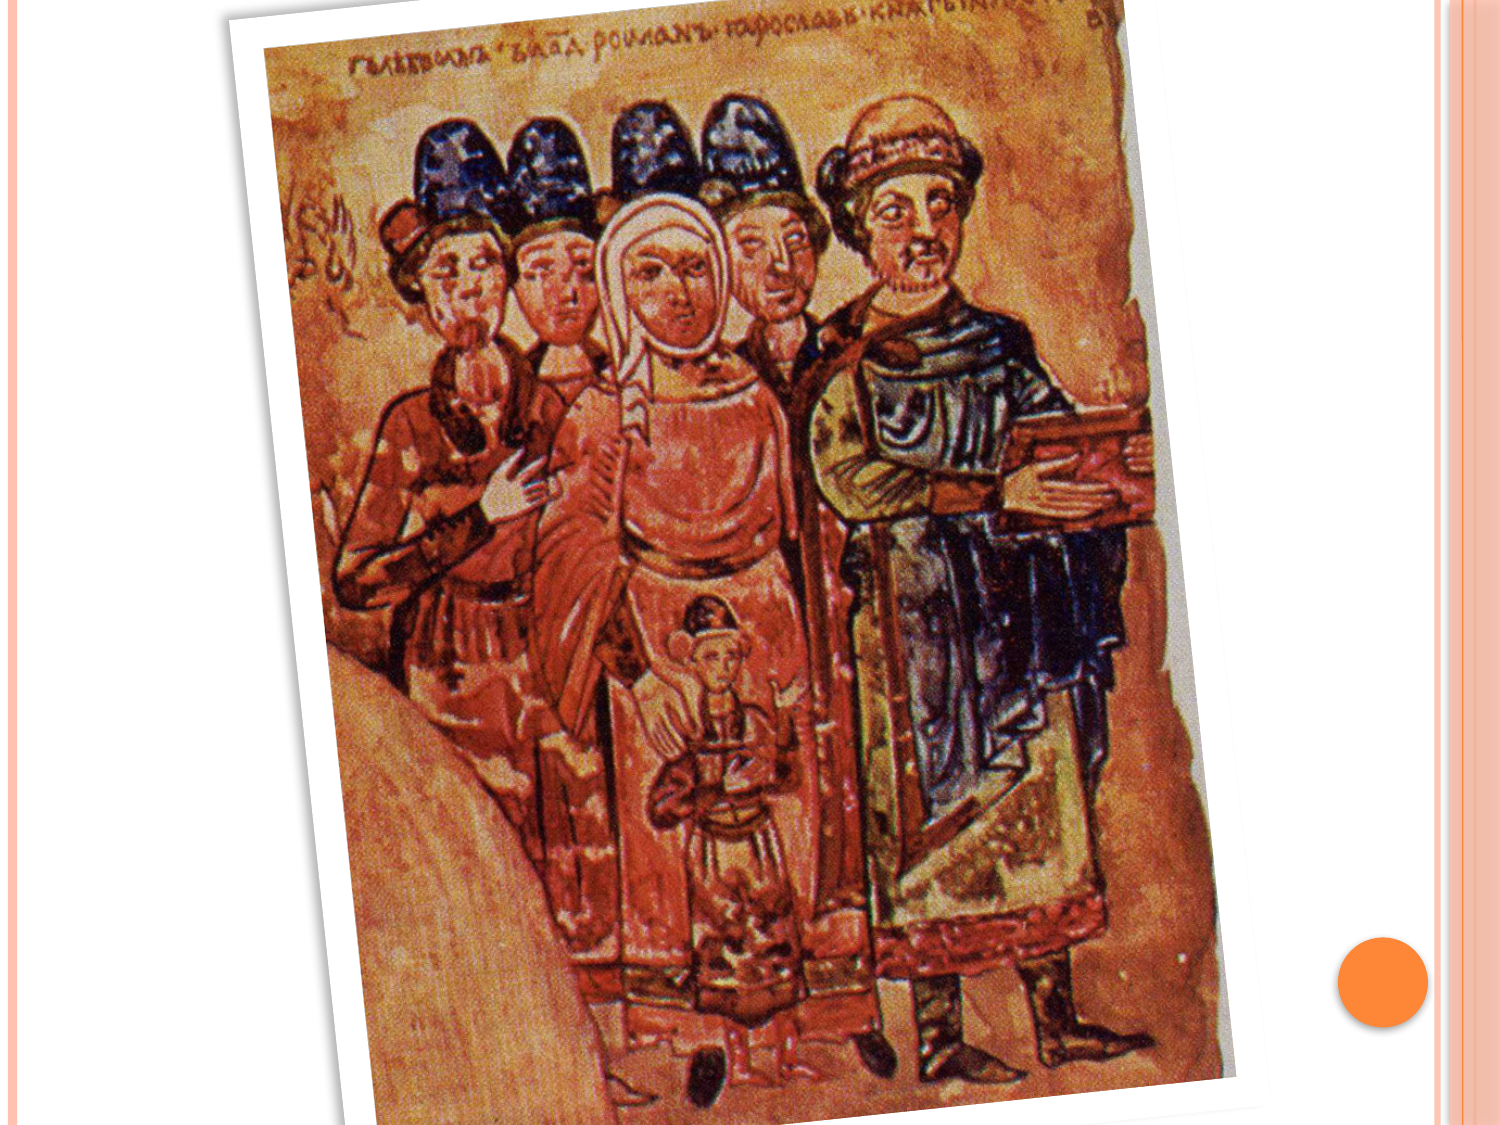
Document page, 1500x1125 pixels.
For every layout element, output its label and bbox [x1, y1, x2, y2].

picture [265, 0, 1236, 1125]
